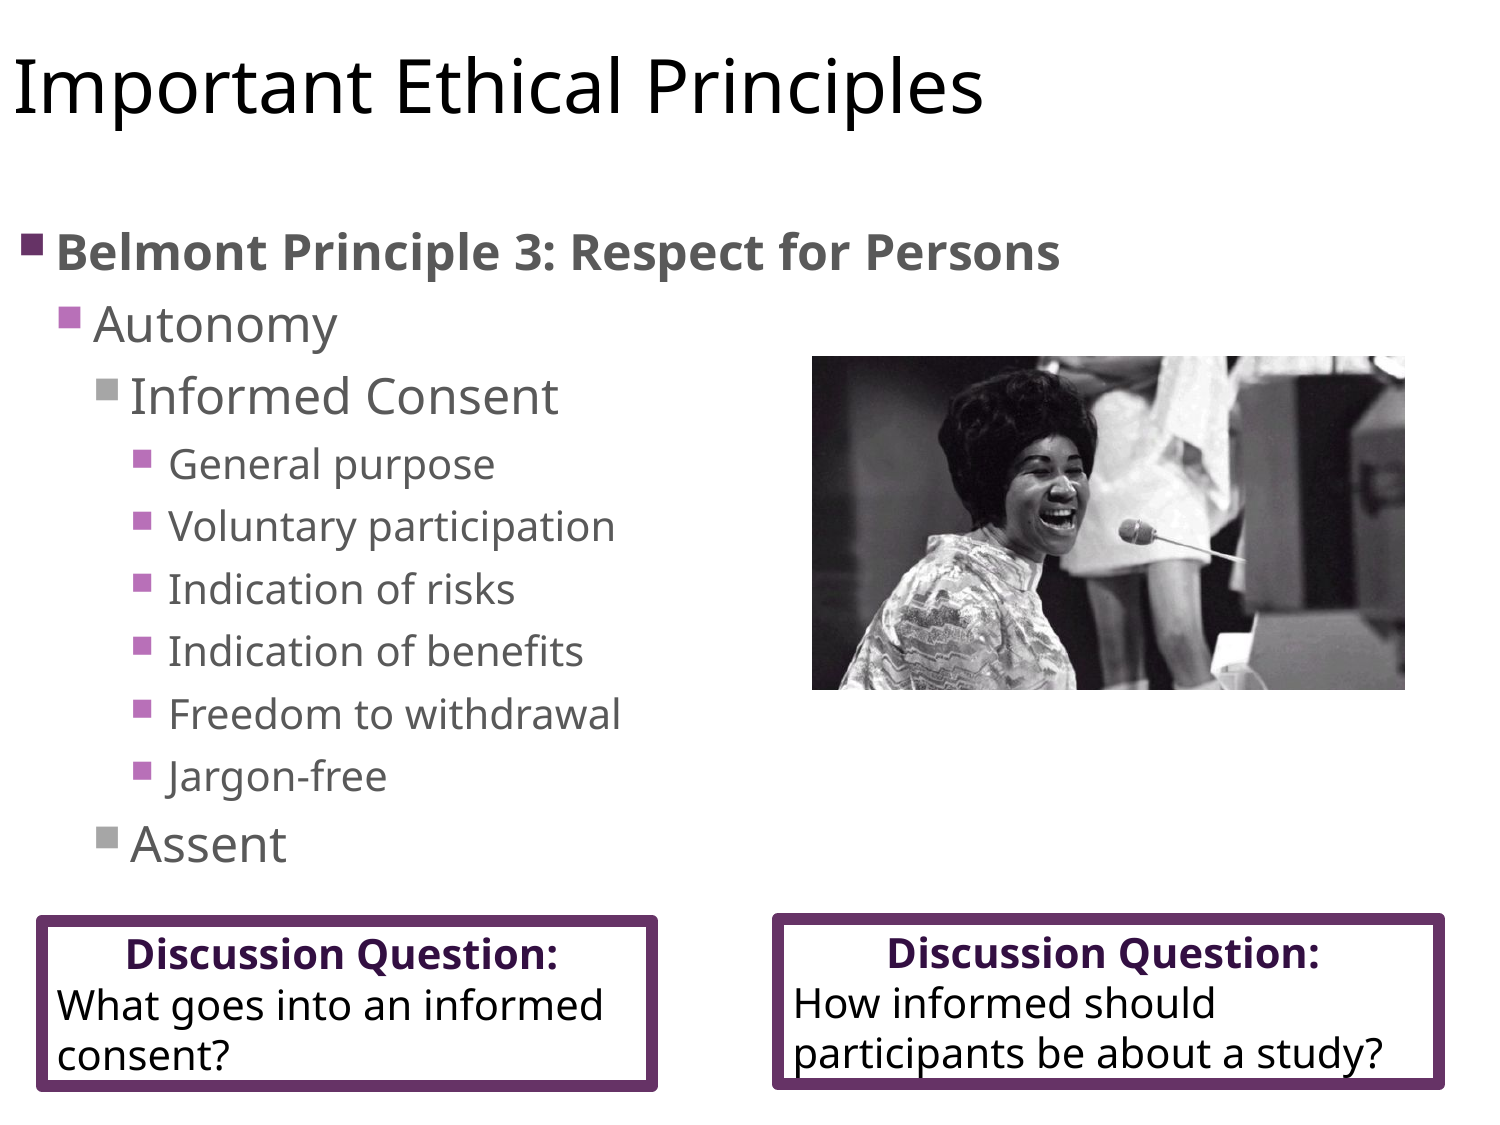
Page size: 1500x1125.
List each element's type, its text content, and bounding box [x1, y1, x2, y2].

list Belmont Principle 3: Respect for Persons Autonomy Informed Consent General purpose Voluntary participation Indication of risks Indication of benefits Freedom to withdrawal Jargon-free Assent [3, 212, 1500, 1088]
picture [811, 355, 1406, 690]
text_box Discussion Question: How informed should participants be about a study? [777, 919, 1440, 1084]
title Important Ethical Principles [0, 0, 1497, 168]
text_box Discussion Question: What goes into an informed consent? [41, 920, 652, 1086]
